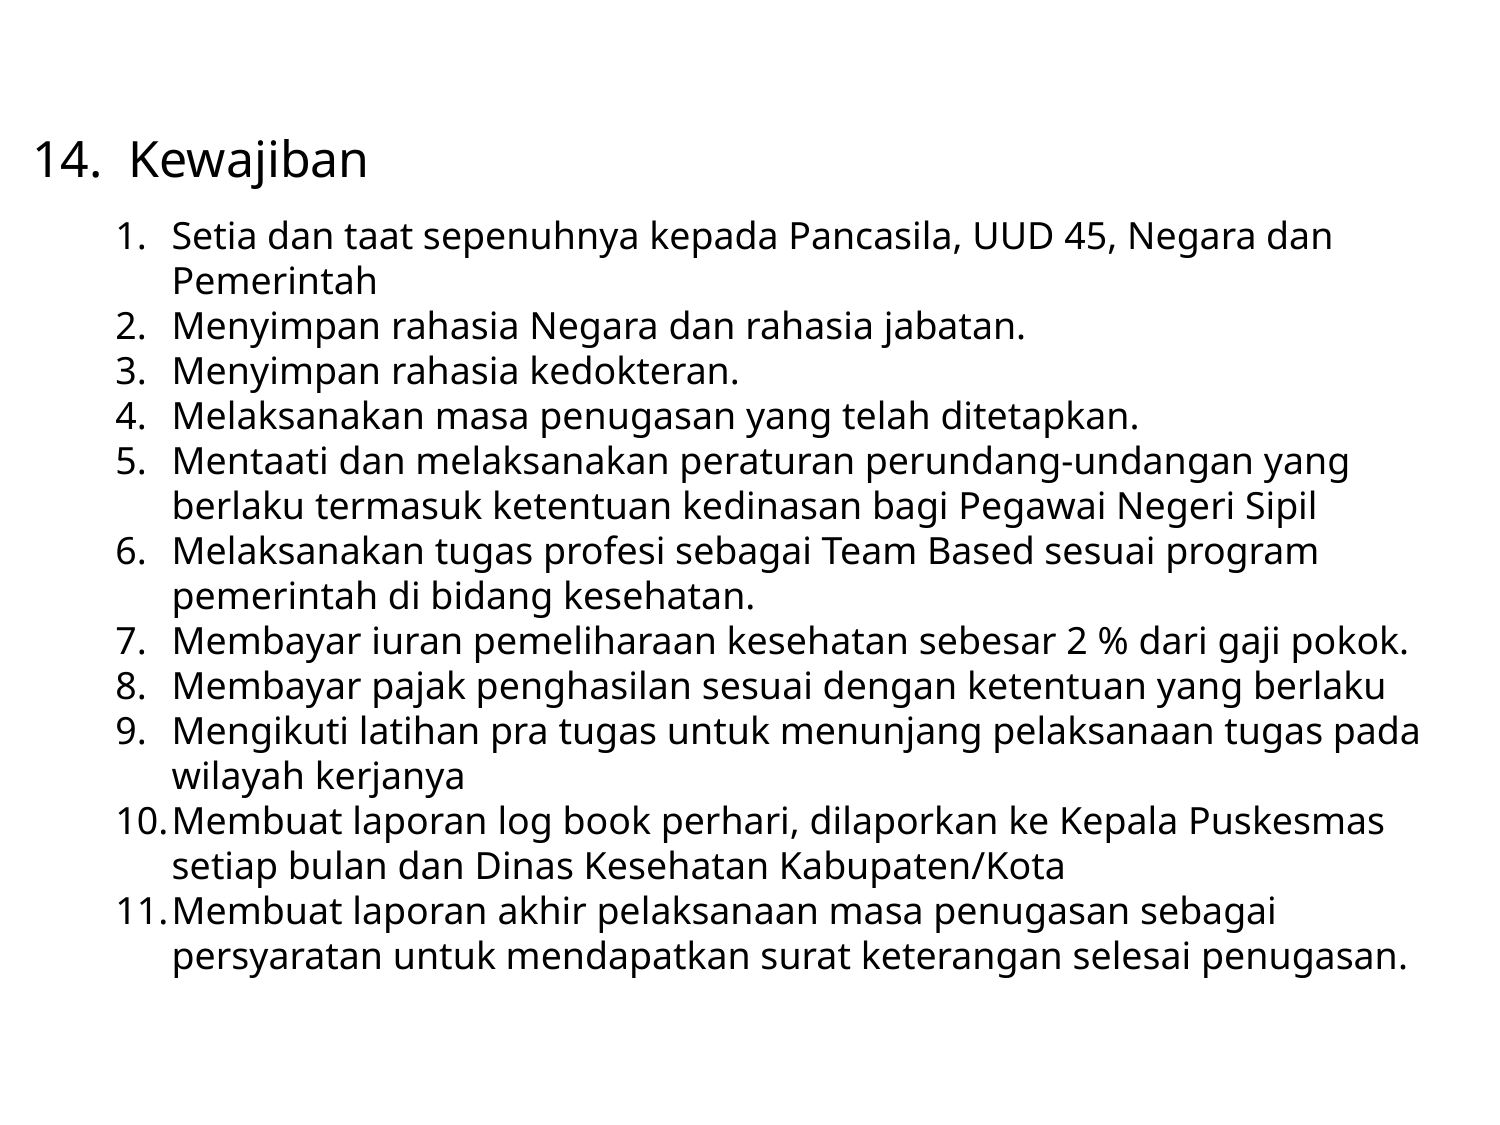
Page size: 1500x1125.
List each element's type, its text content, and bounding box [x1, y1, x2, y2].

text_box 14. Kewajiban [17, 120, 1117, 196]
text_box Setia dan taat sepenuhnya kepada Pancasila, UUD 45, Negara dan Pemerintah Menyimpan rahasia Negara dan rahasia jabatan. Menyimpan rahasia kedokteran. Melaksanakan masa penugasan yang telah ditetapkan. Mentaati dan melaksanakan peraturan perundang-undangan yang berlaku termasuk ketentuan kedinasan bagi Pegawai Negeri Sipil Melaksanakan tugas profesi sebagai Team Based sesuai program pemerintah di bidang kesehatan. Membayar iuran pemeliharaan kesehatan sebesar 2 % dari gaji pokok. Membayar pajak penghasilan sesuai dengan ketentuan yang berlaku Mengikuti latihan pra tugas untuk menunjang pelaksanaan tugas pada wilayah kerjanya Membuat laporan log book perhari, dilaporkan ke Kepala Puskesmas setiap bulan dan Dinas Kesehatan Kabupaten/Kota Membuat laporan akhir pelaksanaan masa penugasan sebagai persyaratan untuk mendapatkan surat keterangan selesai penugasan. [100, 159, 1447, 1030]
